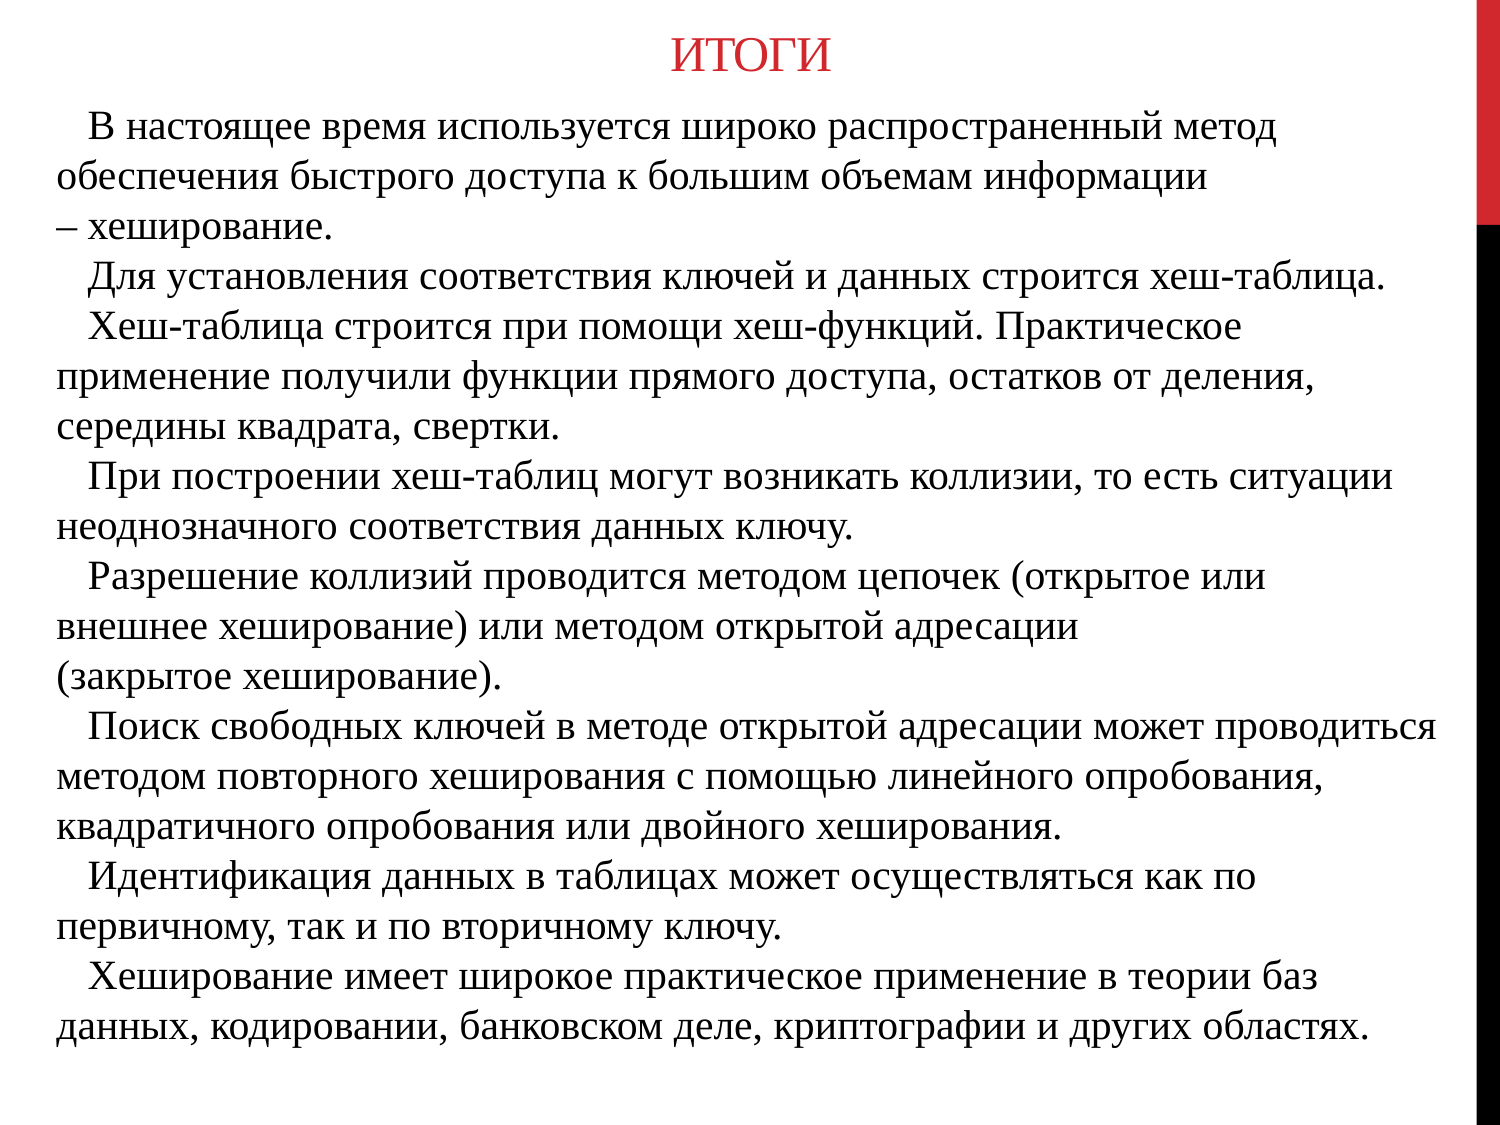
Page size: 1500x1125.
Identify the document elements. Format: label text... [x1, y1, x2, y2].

list В настоящее время используется широко распространенный метод обеспечения быстрого доступа к большим объемам информации – хеширование. Для установления соответствия ключей и данных строится хеш-таблица. Хеш-таблица строится при помощи хеш-функций. Практическое применение получили функции прямого доступа, остатков от деления, середины квадрата, свертки. При построении хеш-таблиц могут возникать коллизии, то есть ситуации неоднозначного соответствия данных ключу. Разрешение коллизий проводится методом цепочек (открытое или внешнее хеширование) или методом открытой адресации (закрытое хеширование). Поиск свободных ключей в методе открытой адресации может проводиться методом повторного хеширования с помощью линейного опробования, квадратичного опробования или двойного хеширования. Идентификация данных в таблицах может осуществляться как по первичному, так и по вторичному ключу. Хеширование имеет широкое практическое применение в теории баз данных, кодировании, банковском деле, криптографии и других областях. [41, 90, 1461, 1094]
title ИТОГИ [655, 0, 857, 90]
